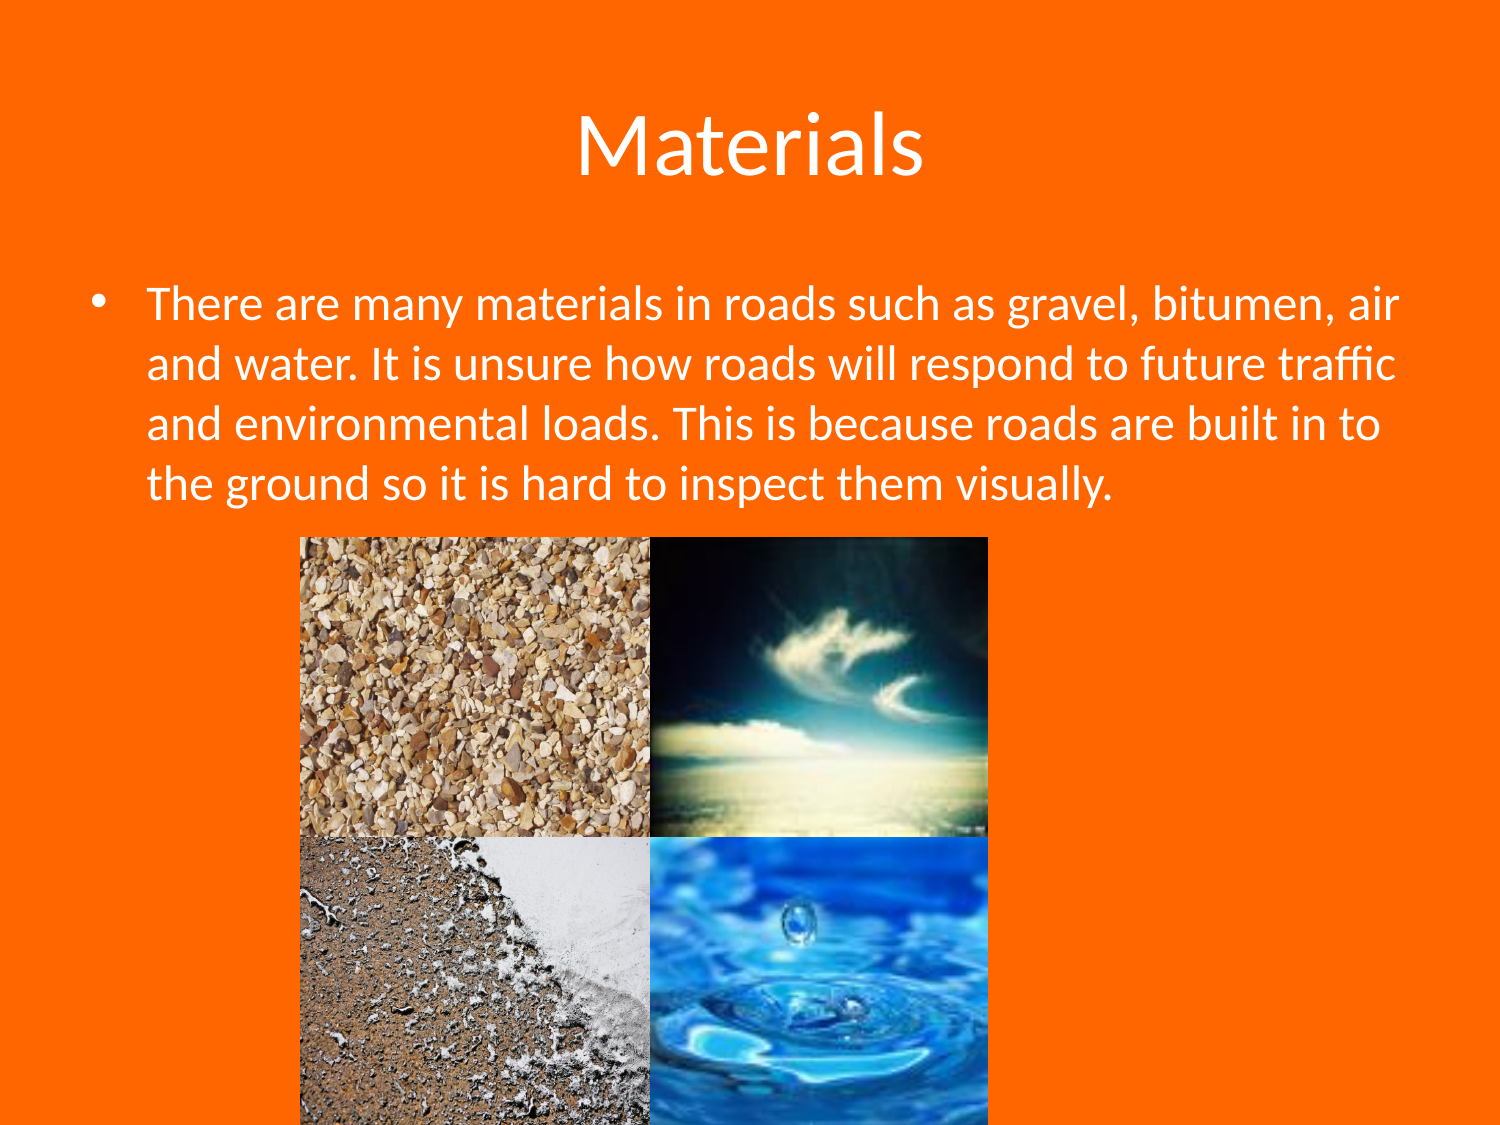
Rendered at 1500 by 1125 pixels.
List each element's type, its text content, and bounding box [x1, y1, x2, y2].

list There are many materials in roads such as gravel, bitumen, air and water. It is unsure how roads will respond to future traffic and environmental loads. This is because roads are built in to the ground so it is hard to inspect them visually. [75, 262, 1425, 1005]
title Materials [75, 45, 1425, 233]
picture [299, 537, 988, 1125]
